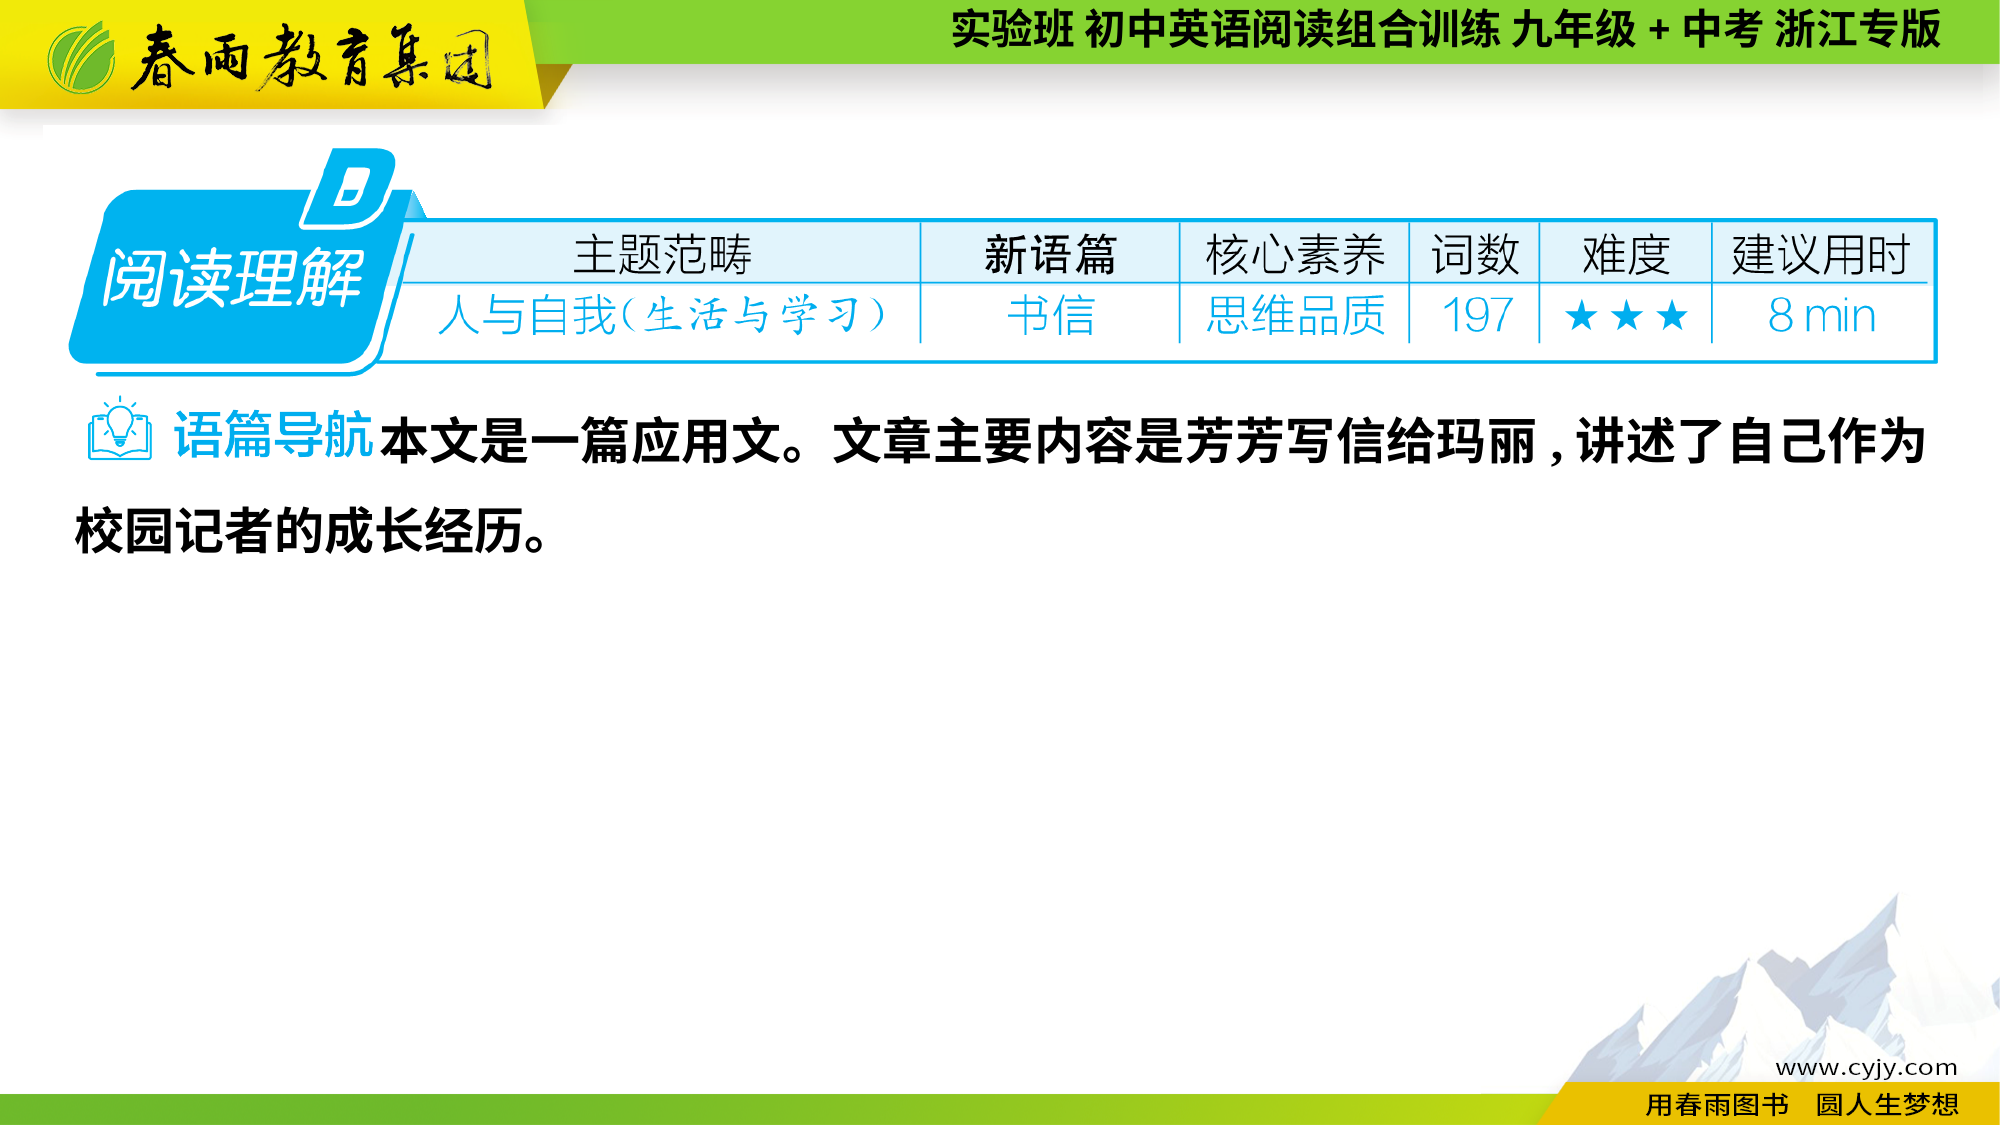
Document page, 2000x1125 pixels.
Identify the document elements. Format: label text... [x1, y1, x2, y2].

list 本文是一篇应用文。文章主要内容是芳芳写信给玛丽,讲述了自己作为校园记者的成长经历。 [59, 396, 1944, 558]
picture [0, 0, 2000, 1125]
